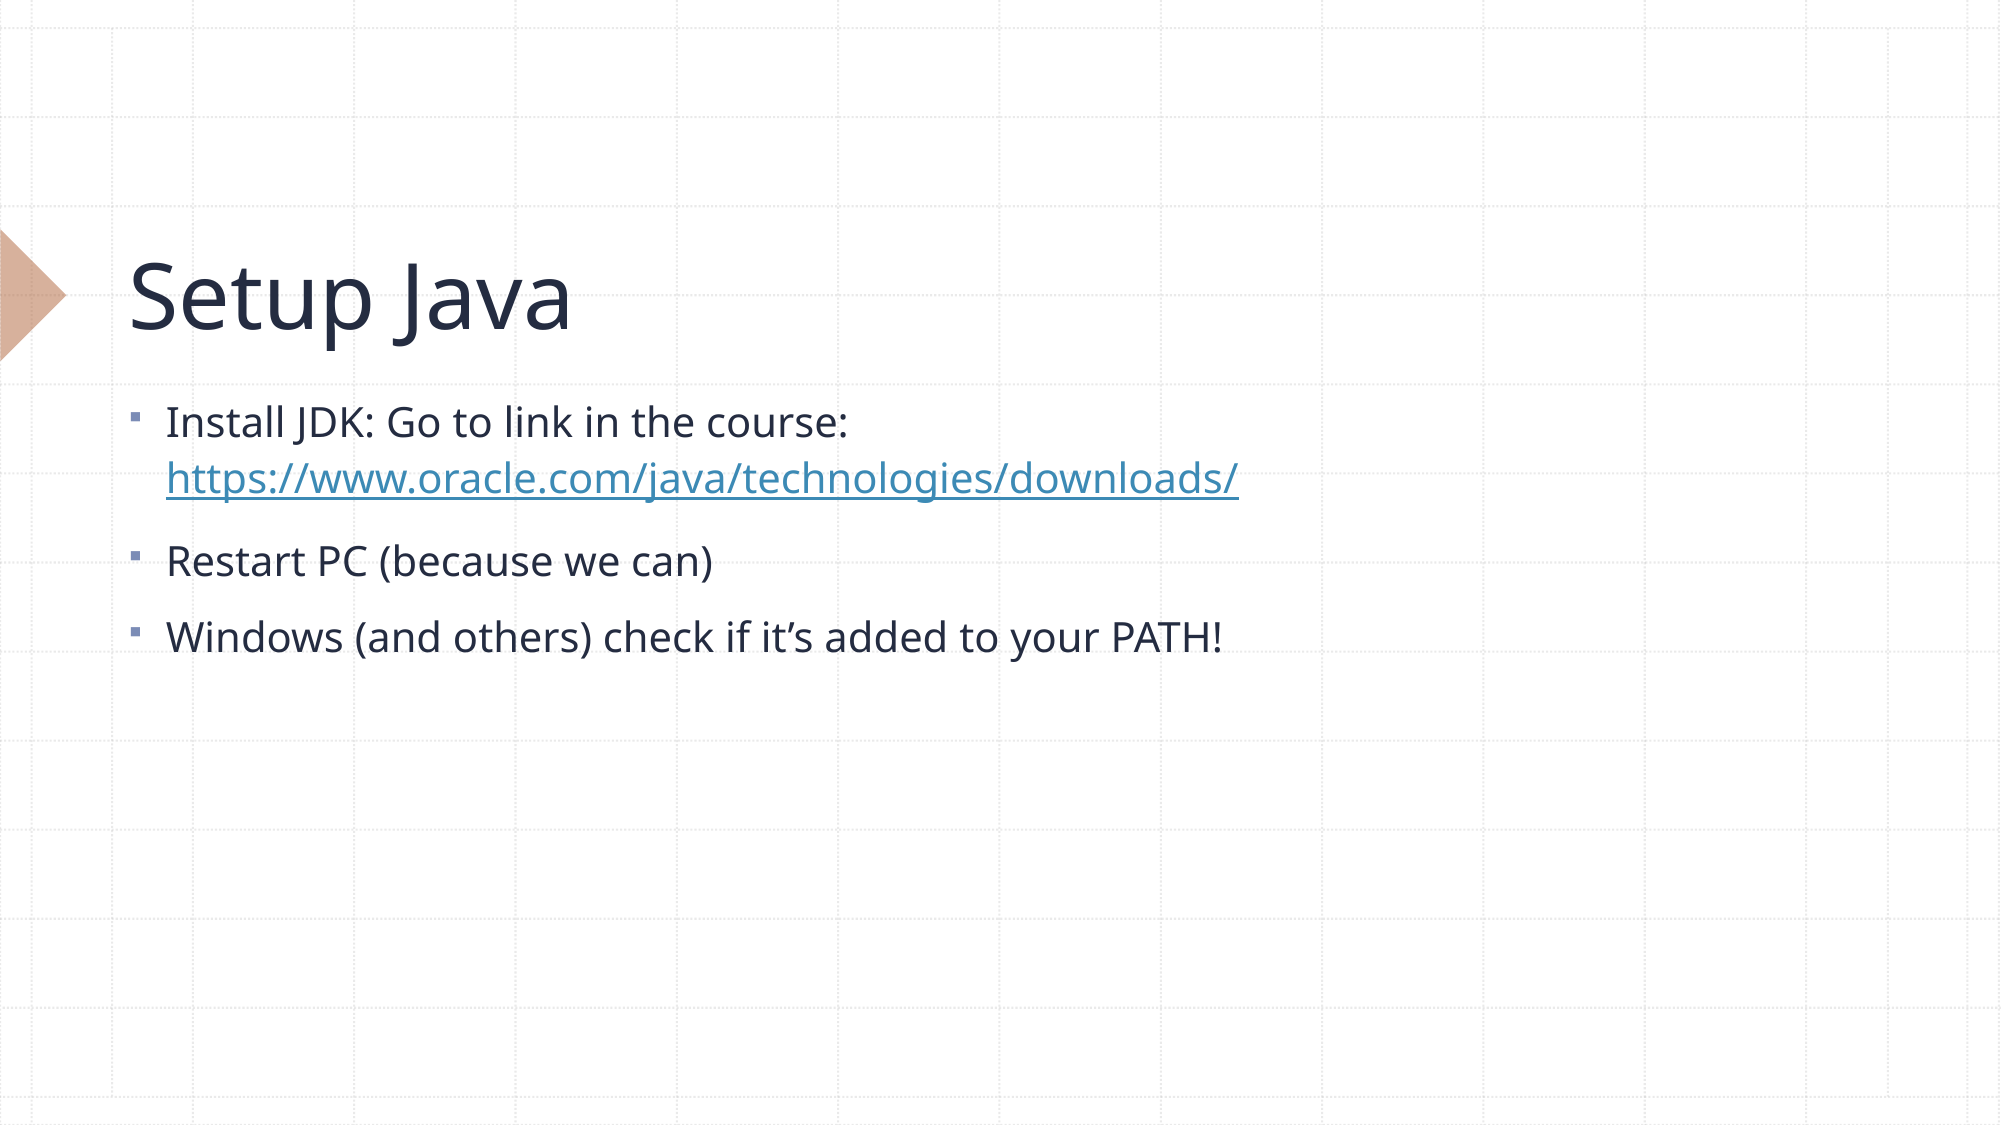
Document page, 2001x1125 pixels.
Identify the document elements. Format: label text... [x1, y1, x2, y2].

title Setup Java [113, 119, 1808, 356]
list Install JDK: Go to link in the course: https://www.oracle.com/java/technologies/downloads/ Restart PC (because we can) Windows (and others) check if it’s added to your PATH! [113, 383, 1808, 969]
